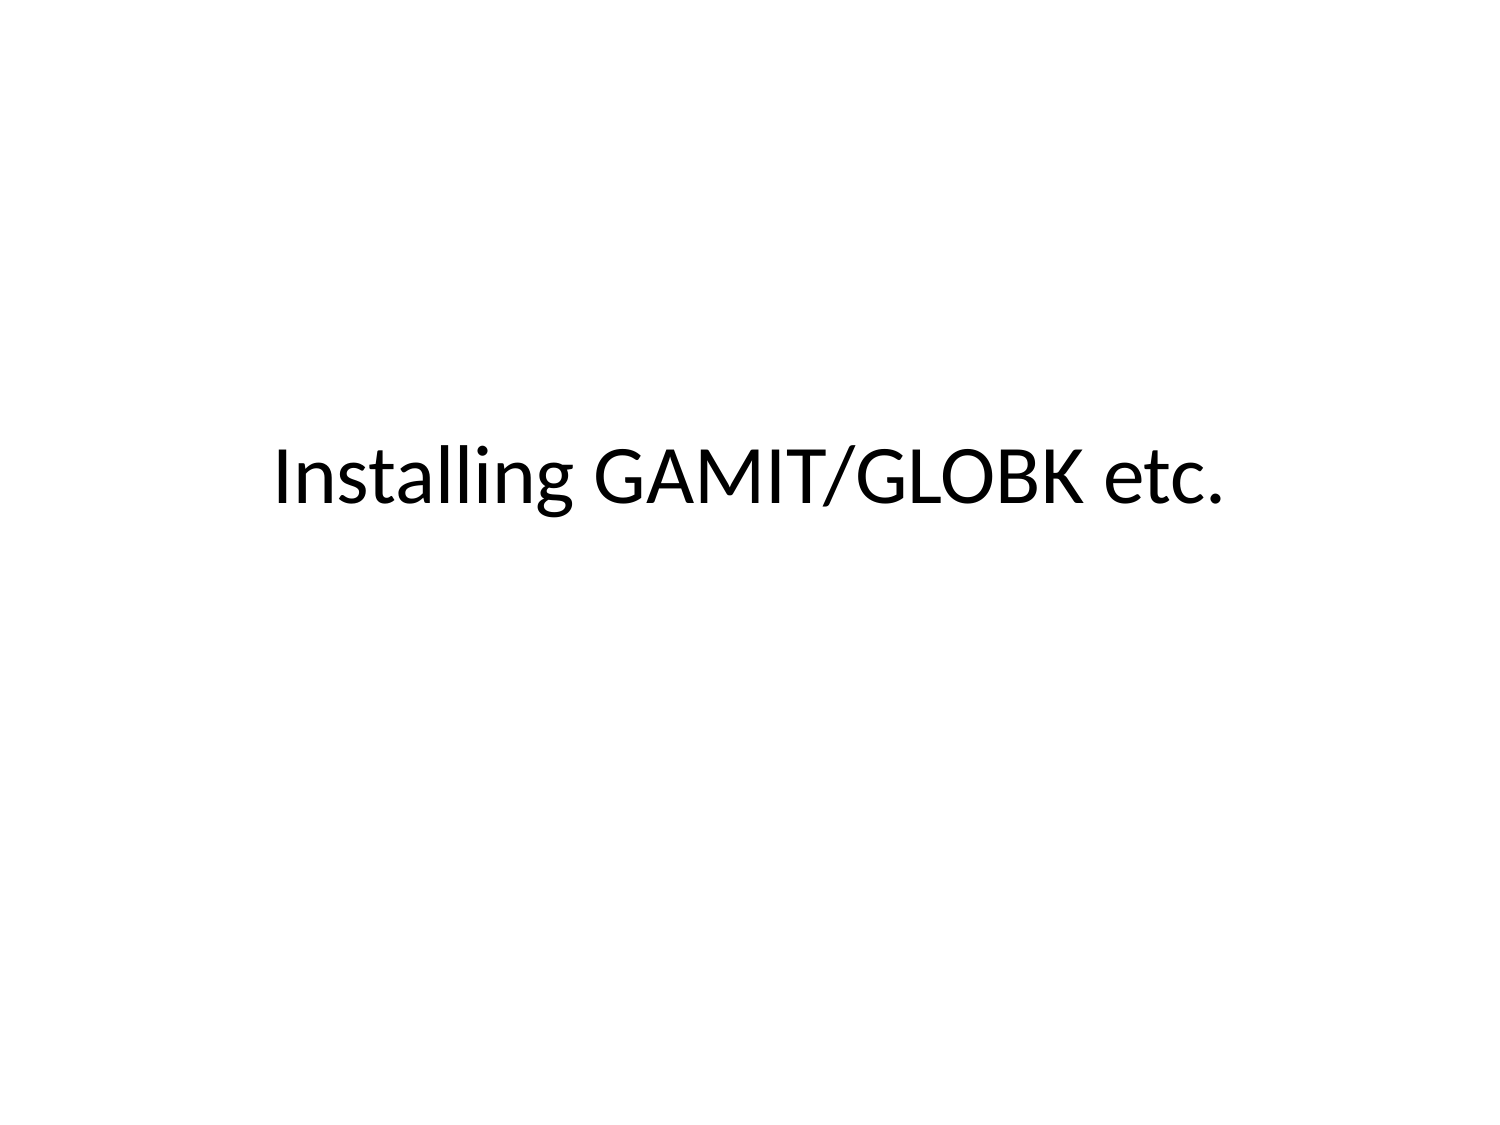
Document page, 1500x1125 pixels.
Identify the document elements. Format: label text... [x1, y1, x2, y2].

title Installing GAMIT/GLOBK etc. [112, 349, 1388, 591]
